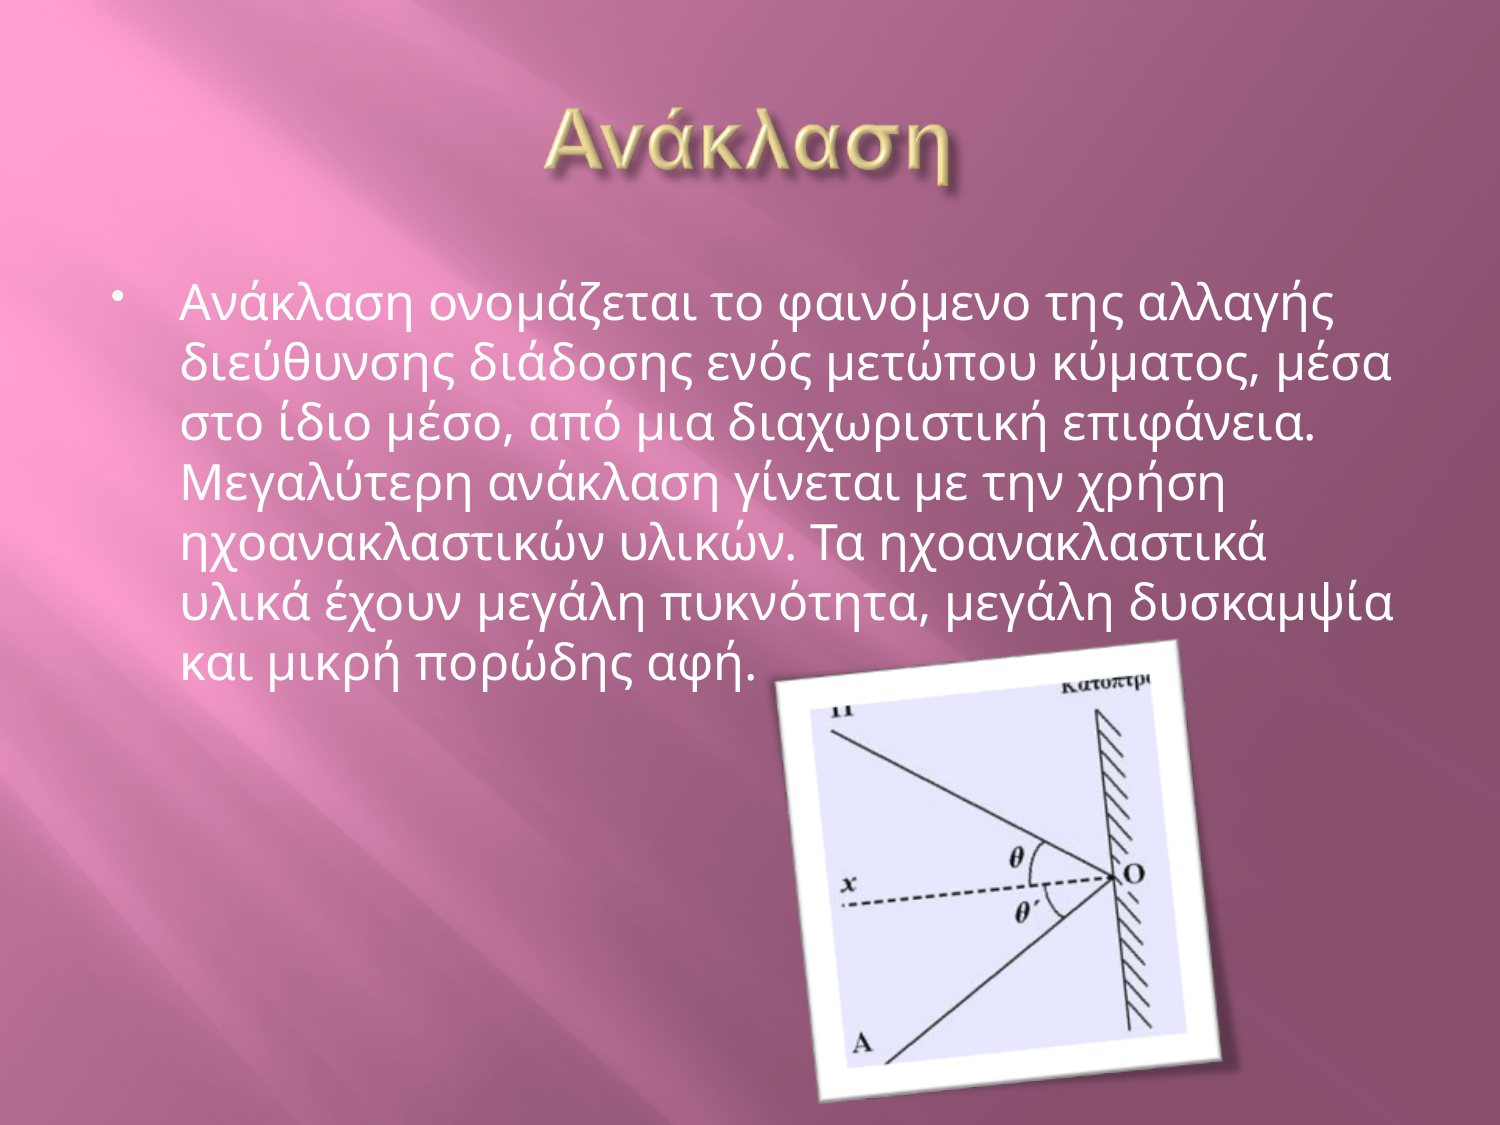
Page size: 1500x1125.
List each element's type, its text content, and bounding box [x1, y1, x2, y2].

picture [755, 619, 1256, 1125]
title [73, 43, 1427, 235]
list Ανάκλαση ονομάζεται το φαινόμενο της αλλαγής διεύθυνσης διάδοσης ενός μετώπου κύματος, μέσα στο ίδιο μέσο, από μια διαχωριστική επιφάνεια. Μεγαλύτερη ανάκλαση γίνεται με την χρήση ηχοανακλαστικών υλικών. Τα ηχοανακλαστικά υλικά έχουν μεγάλη πυκνότητα, μεγάλη δυσκαμψία και μικρή πορώδης αφή. [75, 262, 1425, 1035]
